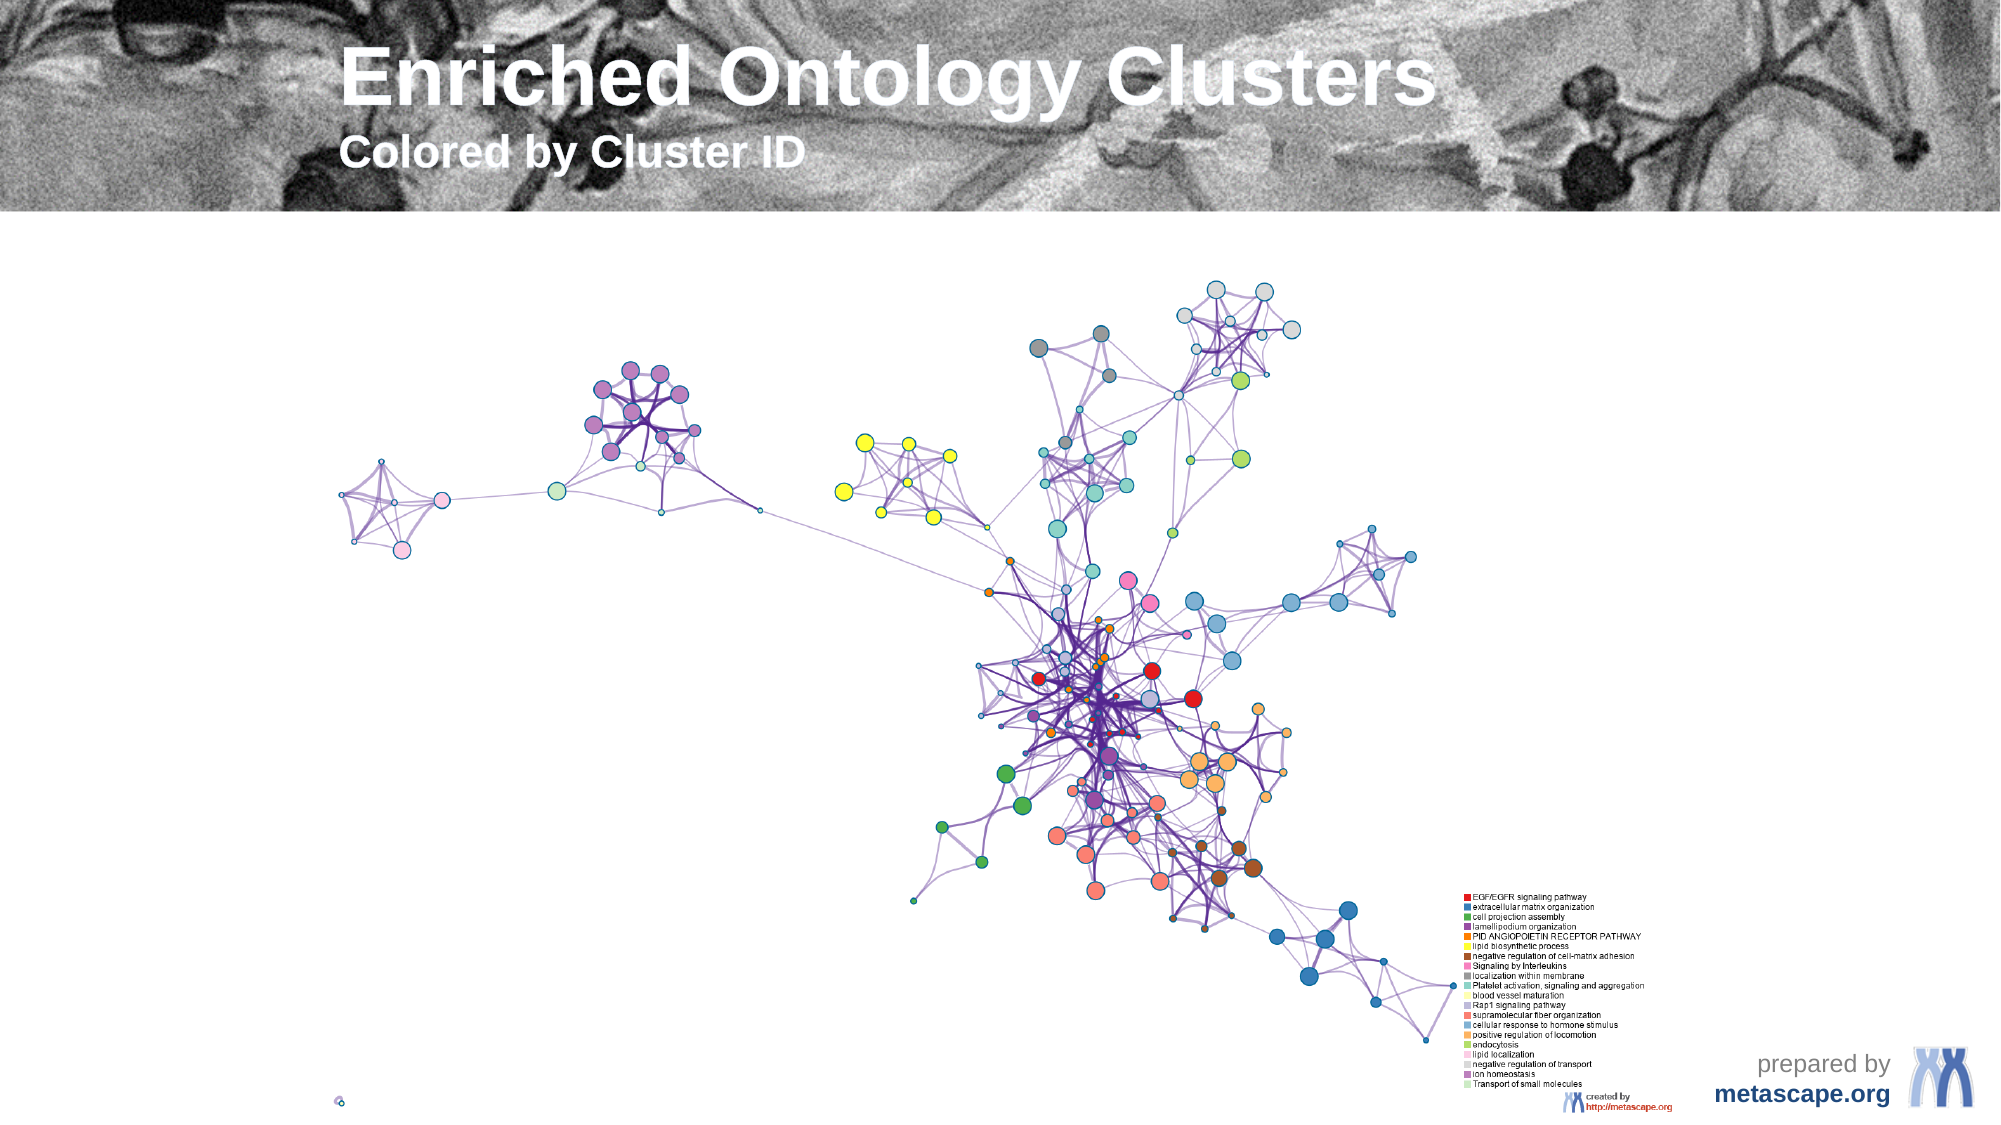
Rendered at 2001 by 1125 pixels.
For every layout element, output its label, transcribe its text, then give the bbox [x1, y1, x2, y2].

title Enriched Ontology Clusters Colored by Cluster ID [323, 11, 1501, 187]
picture [0, 0, 2001, 1125]
